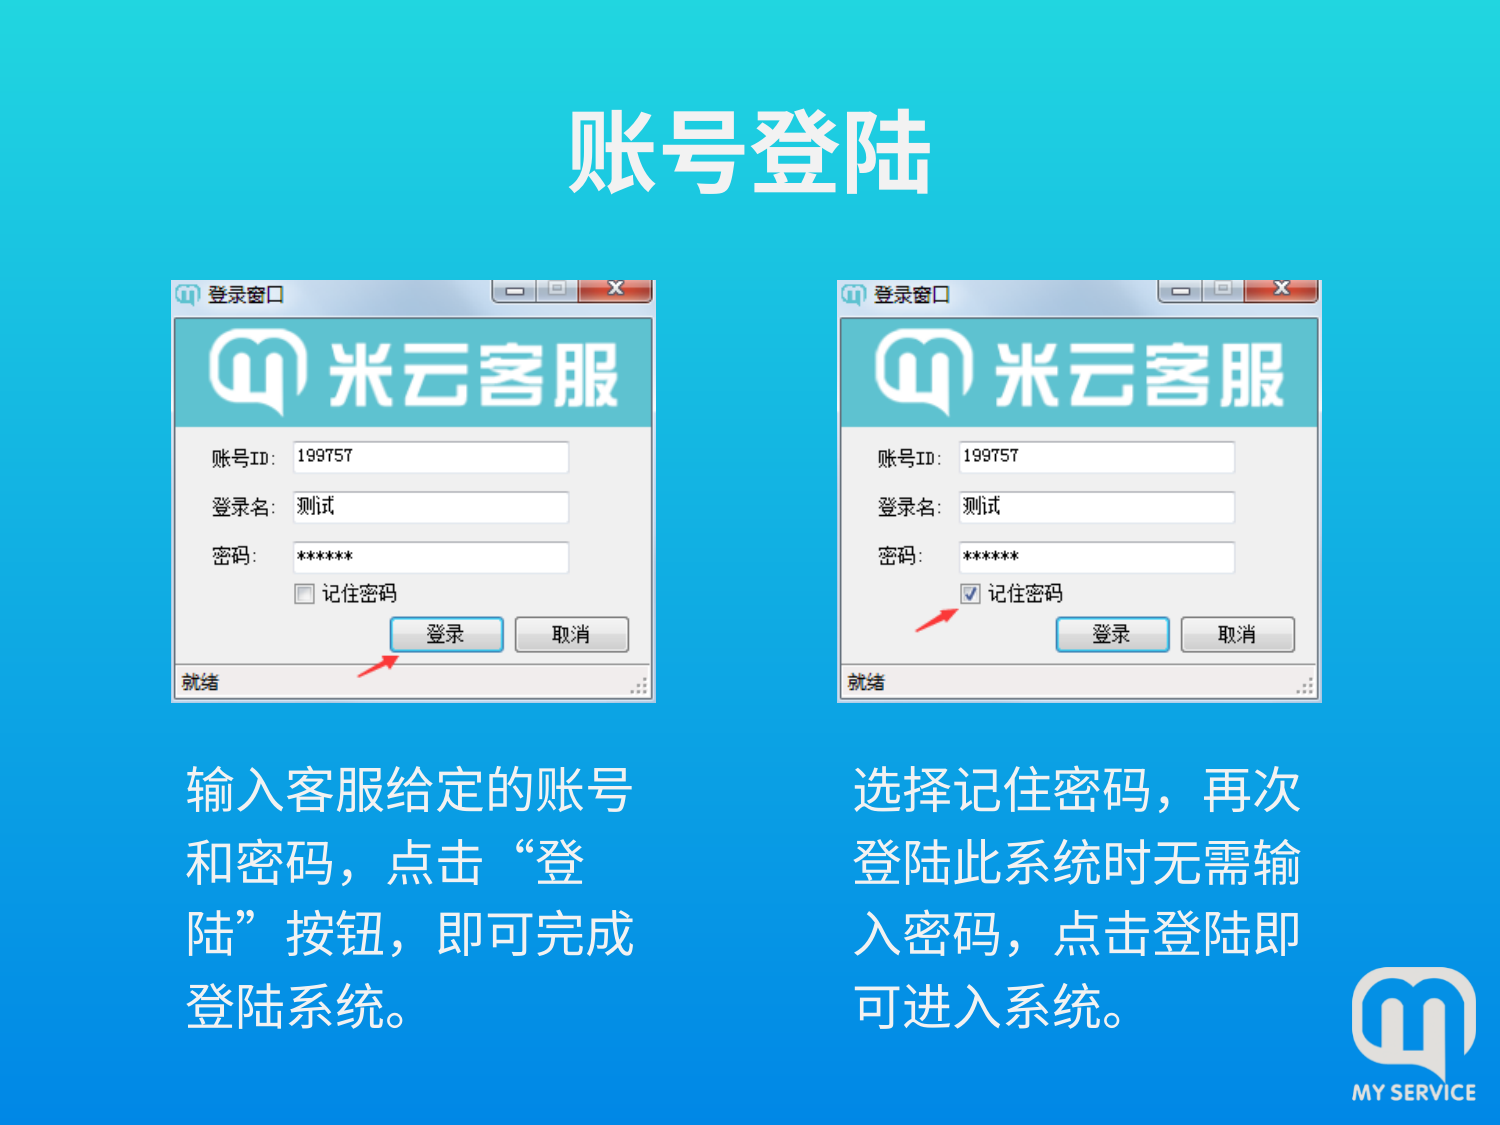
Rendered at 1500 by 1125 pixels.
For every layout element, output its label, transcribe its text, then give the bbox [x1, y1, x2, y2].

text_box 输入客服给定的账号和密码，点击“登陆”按钮，即可完成登陆系统。 [171, 739, 656, 1043]
picture [1352, 967, 1476, 1107]
picture [0, 280, 1500, 702]
title 账号登陆 [75, 45, 1425, 233]
text_box 选择记住密码，再次登陆此系统时无需输入密码，点击登陆即可进入系统。 [837, 739, 1342, 1043]
